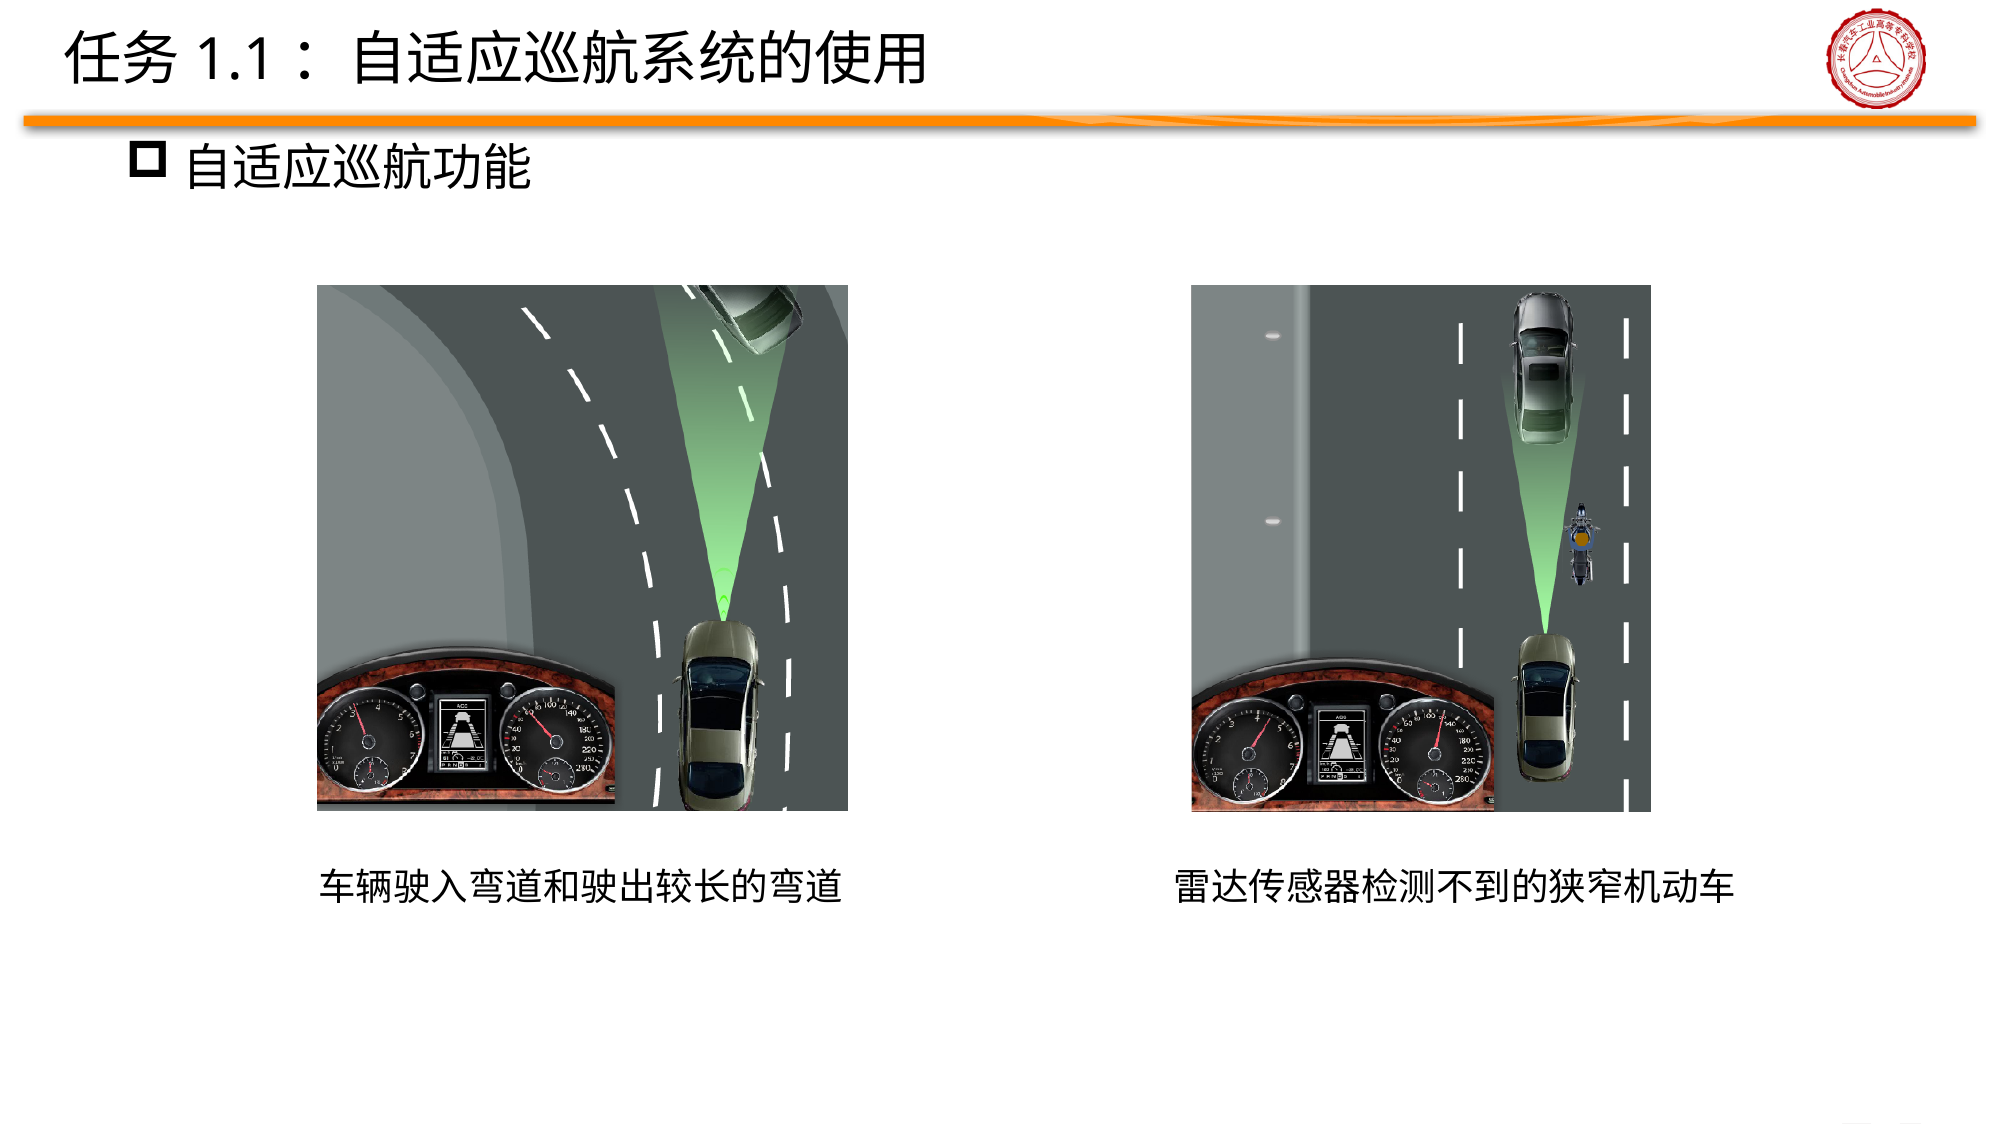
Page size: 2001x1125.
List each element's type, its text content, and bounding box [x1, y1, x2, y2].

picture [1191, 285, 1651, 812]
picture [317, 285, 848, 811]
title 任务1.1：自适应巡航系统的使用 [49, 21, 1557, 121]
picture [1826, 8, 1926, 109]
text_box 车辆驶入弯道和驶出较长的弯道 [259, 855, 1094, 916]
text_box 自适应巡航功能 [110, 134, 1192, 260]
text_box 雷达传感器检测不到的狭窄机动车 [1115, 855, 1949, 916]
